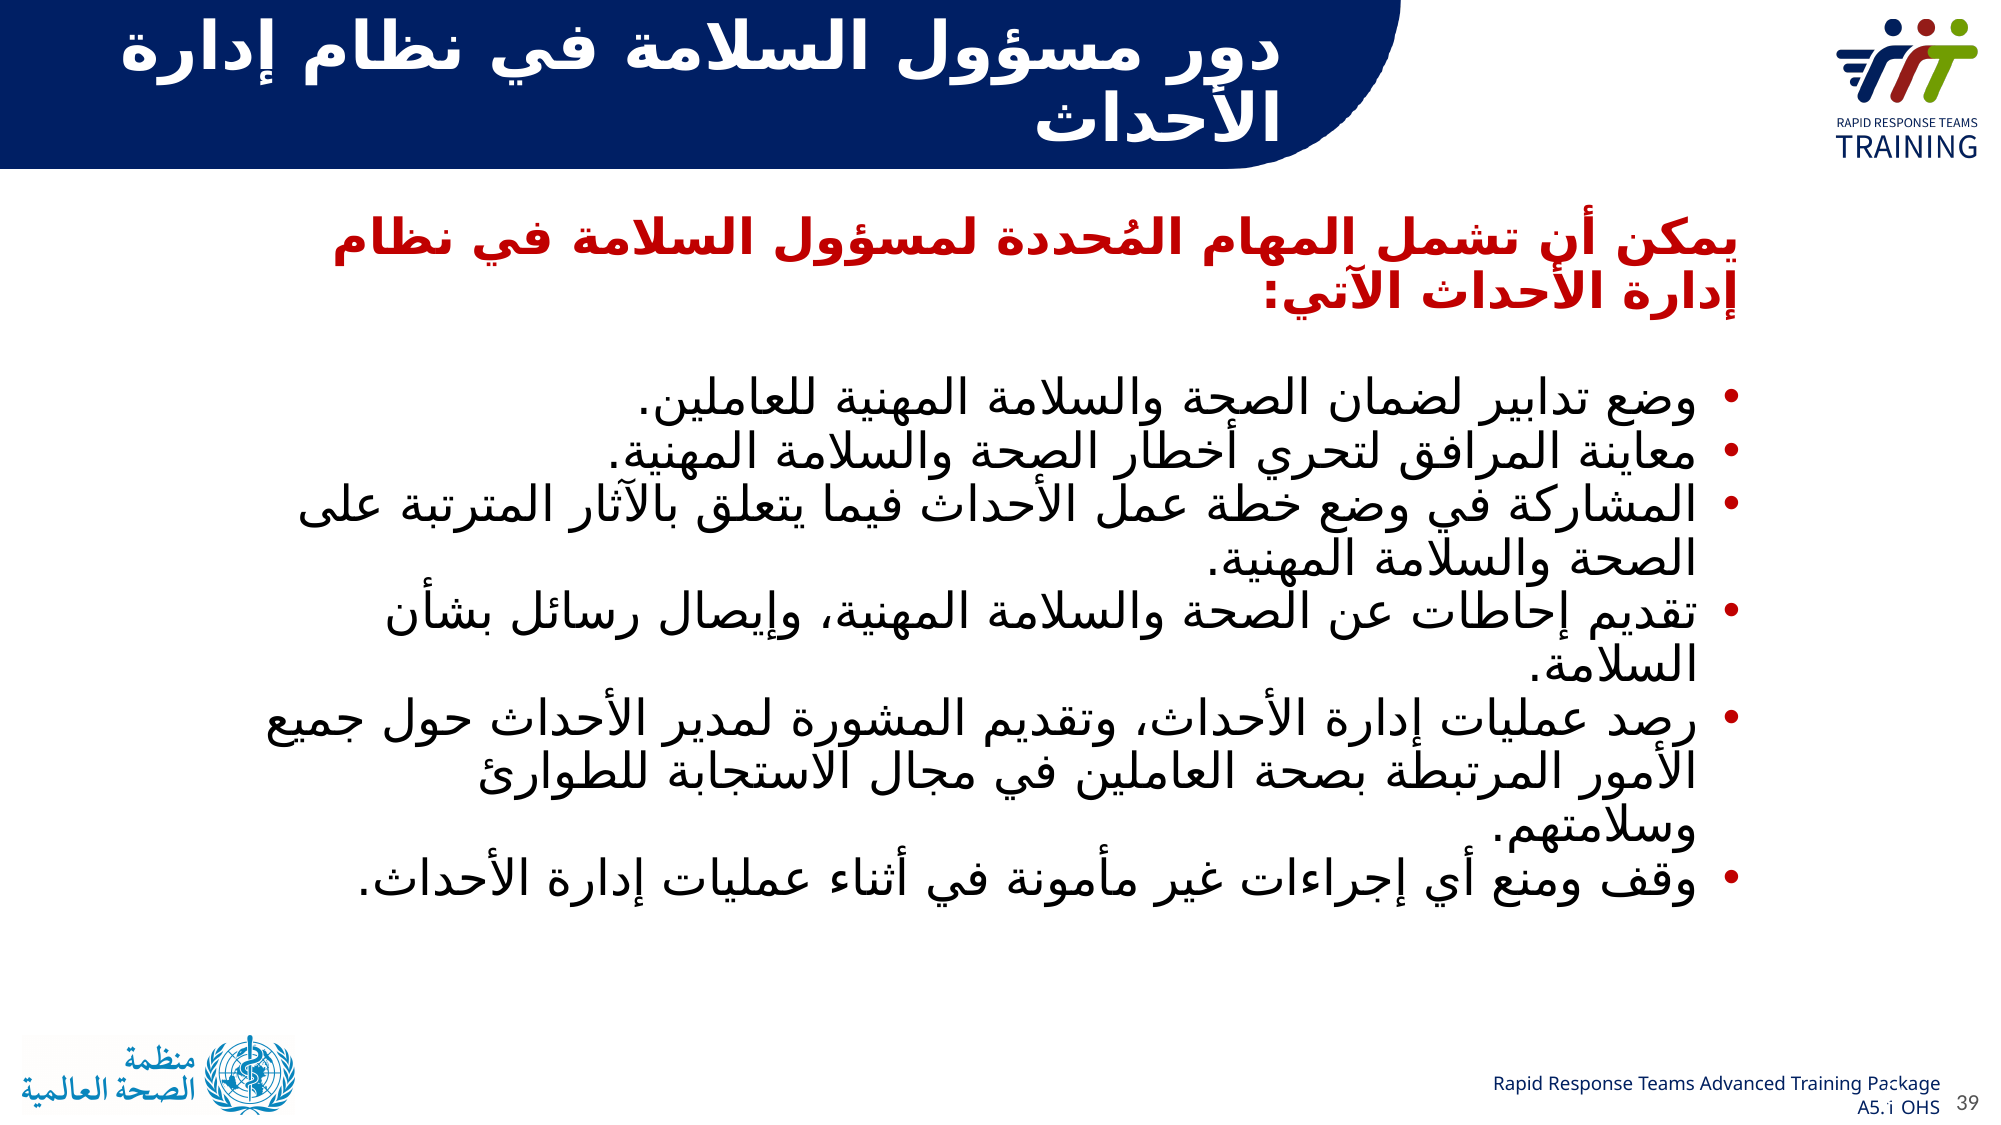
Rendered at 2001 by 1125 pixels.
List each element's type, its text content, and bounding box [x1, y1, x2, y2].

picture [252, 1050, 258, 1059]
list يمكن أن تشمل المهام المُحددة لمسؤول السلامة في نظام إدارة الأحداث الآتي: وضع تدابير لضمان الصحة والسلامة المهنية للعاملين. معاينة المرافق لتحري أخطار الصحة والسلامة المهنية. المشاركة في وضع خطة عمل الأحداث فيما يتعلق بالآثار المترتبة على الصحة والسلامة المهنية. تقديم إحاطات عن الصحة والسلامة المهنية، وإيصال رسائل بشأن السلامة. رصد عمليات إدارة الأحداث، وتقديم المشورة لمدير الأحداث حول جميع الأمور المرتبطة بصحة العاملين في مجال الاستجابة للطوارئ وسلامتهم. وقف ومنع أي إجراءات غير مأمونة في أثناء عمليات إدارة الأحداث. [251, 204, 1749, 1030]
picture [22, 1035, 295, 1115]
title دور مسؤول السلامة في نظام إدارة الأحداث [0, 0, 1292, 206]
picture [1835, 19, 1978, 167]
slide_number 39 [1882, 1037, 1930, 1092]
picture [1292, 0, 1401, 169]
